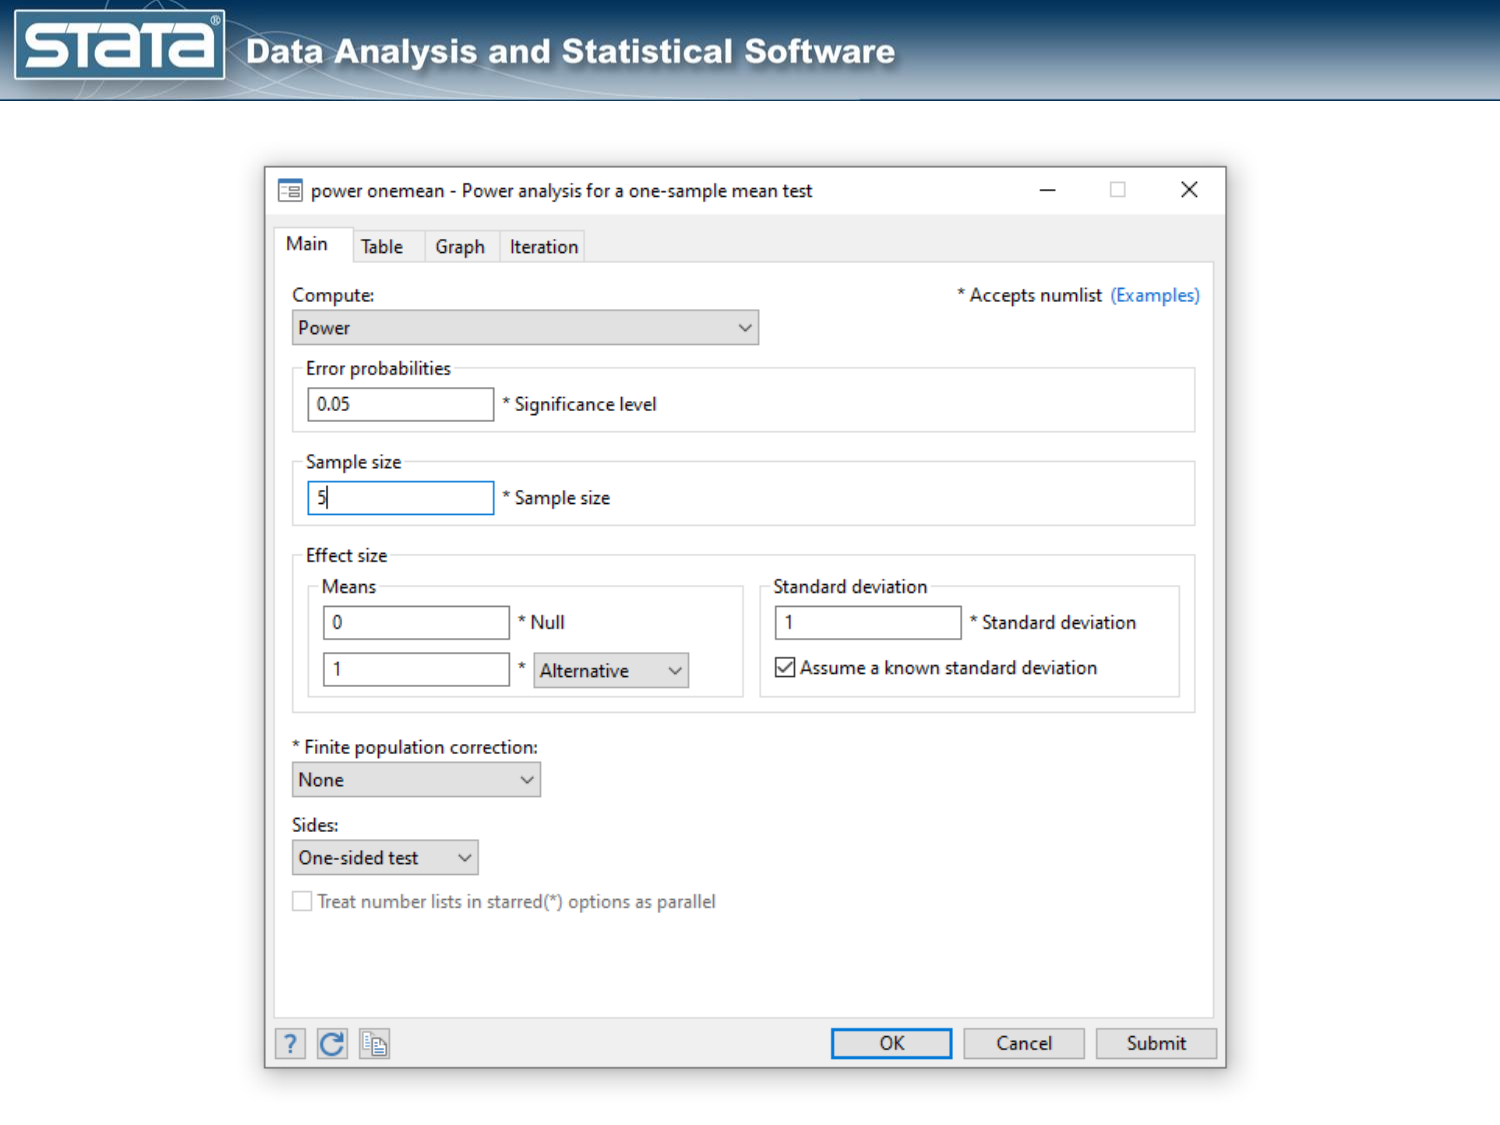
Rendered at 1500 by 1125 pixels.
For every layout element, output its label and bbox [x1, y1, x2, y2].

picture [199, 106, 1301, 1125]
picture [0, 0, 1500, 102]
